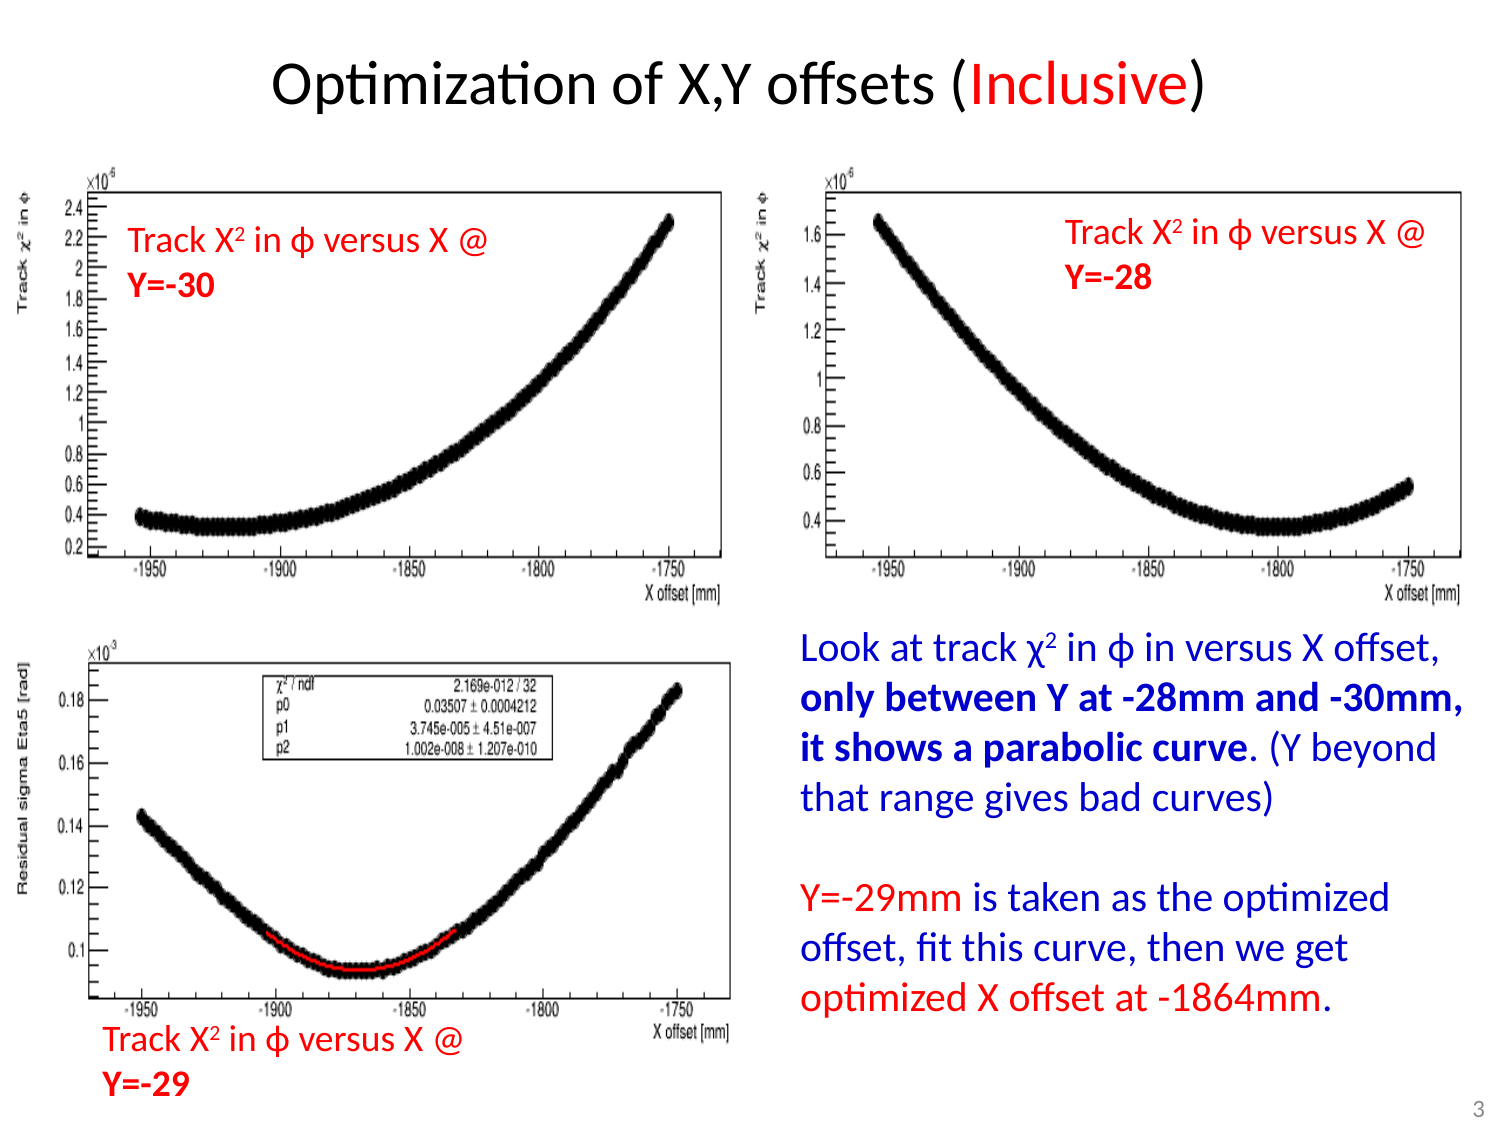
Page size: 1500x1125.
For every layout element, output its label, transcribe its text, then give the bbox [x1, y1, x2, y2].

text_box Track Χ2 in ϕ versus X @ Y=-29 [87, 1058, 500, 1112]
text_box Look at track χ2 in ϕ in versus X offset, only between Y at -28mm and -30mm, it shows a parabolic curve. (Y beyond that range gives bad curves) Y=-29mm is taken as the optimized offset, fit this curve, then we get optimized X offset at -1864mm. [823, 621, 1486, 1028]
picture [0, 137, 1488, 1051]
slide_number 3 [1212, 1089, 1500, 1125]
title Optimization of X,Y offsets (Inclusive) [152, 10, 1328, 135]
